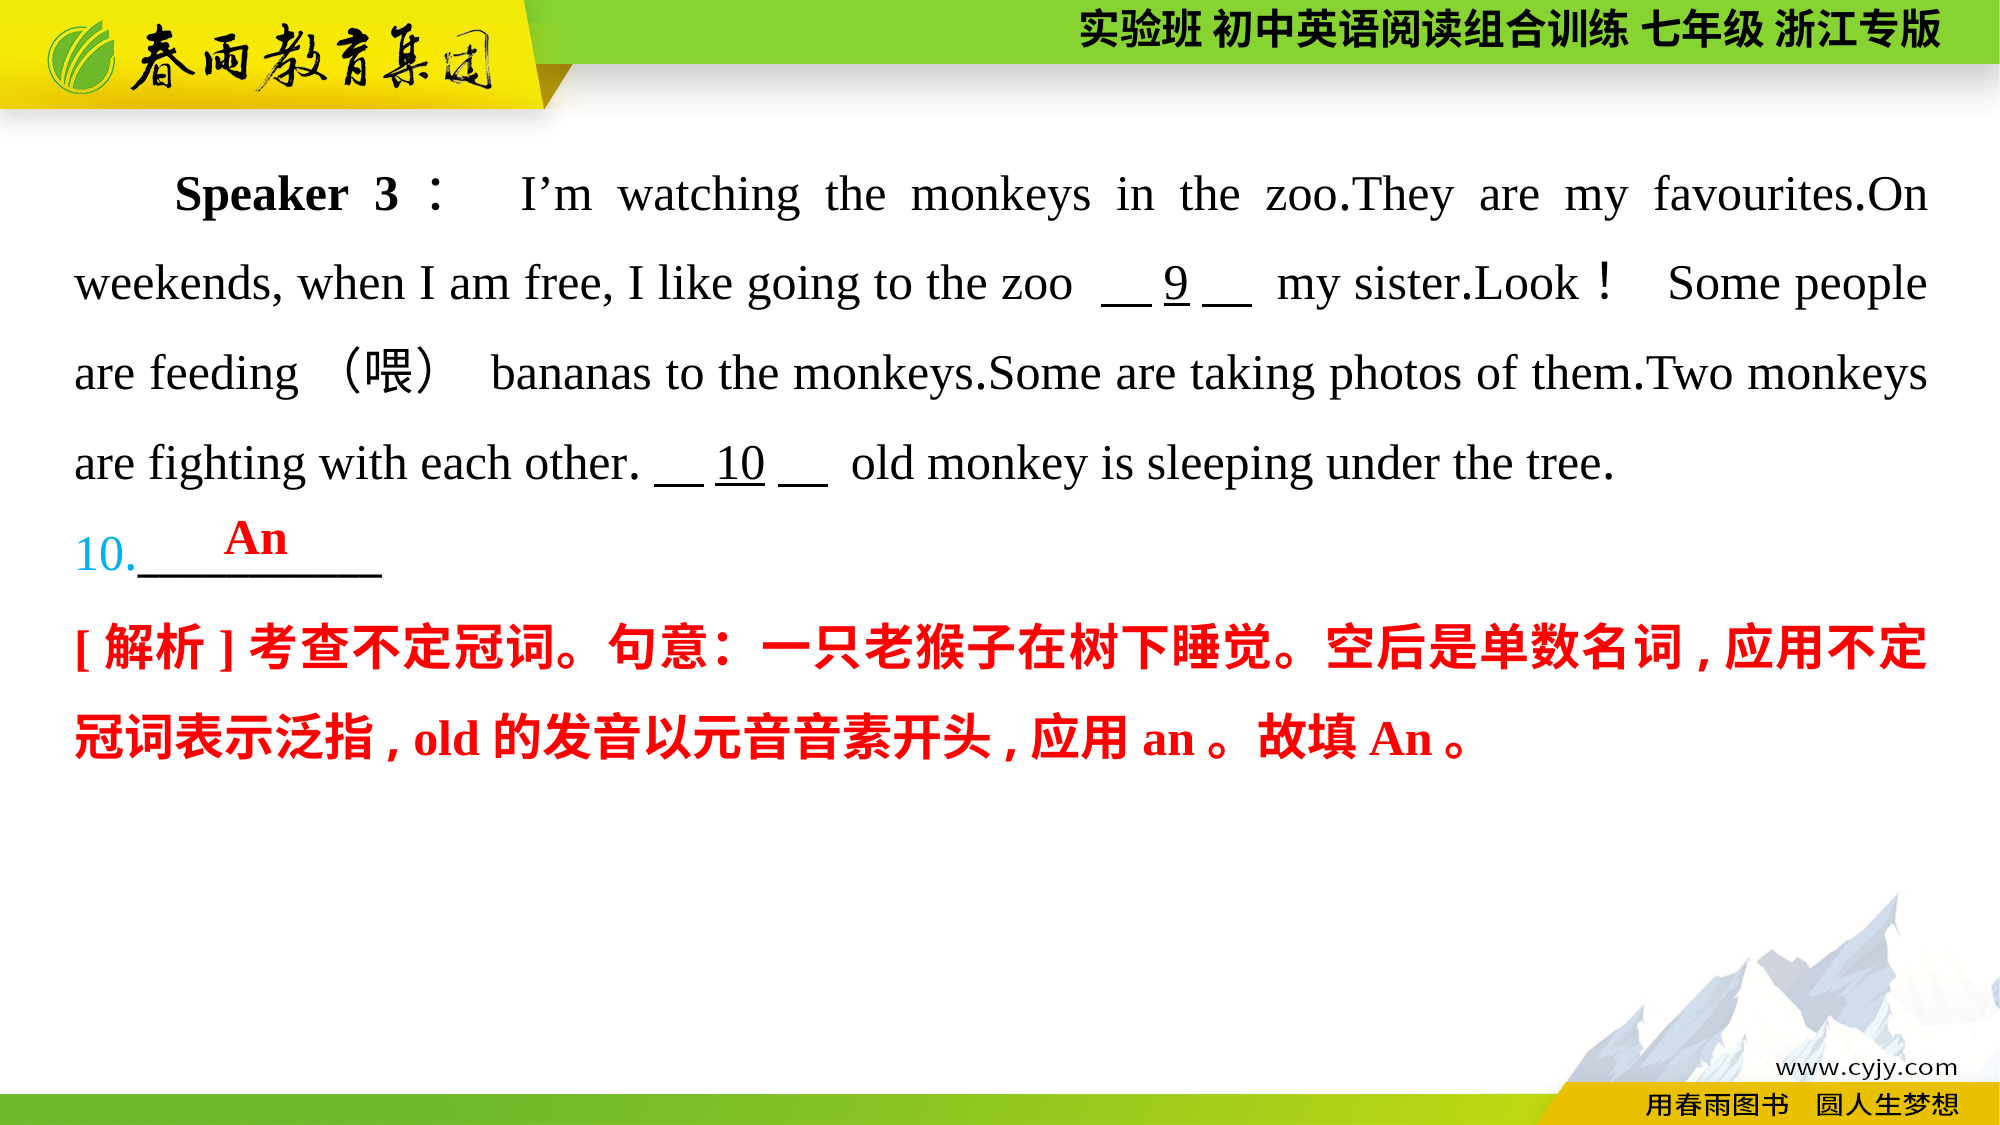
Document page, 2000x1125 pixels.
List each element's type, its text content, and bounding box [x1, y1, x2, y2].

list Speaker 3： I’m watching the monkeys in the zoo.They are my favourites.On weekends, when I am free, I like going to the zoo 9 my sister.Look！ Some people are feeding（喂） bananas to the monkeys.Some are taking photos of them.Two monkeys are fighting with each other. 10 old monkey is sleeping under the tree. 10.___________ [59, 122, 1944, 577]
text_box [解析]考查不定冠词。句意：一只老猴子在树下睡觉。空后是单数名词,应用不定冠词表示泛指, old的发音以元音音素开头,应用an。故填An。 [59, 577, 1944, 773]
picture [0, 0, 2000, 1125]
text_box An [209, 497, 303, 573]
